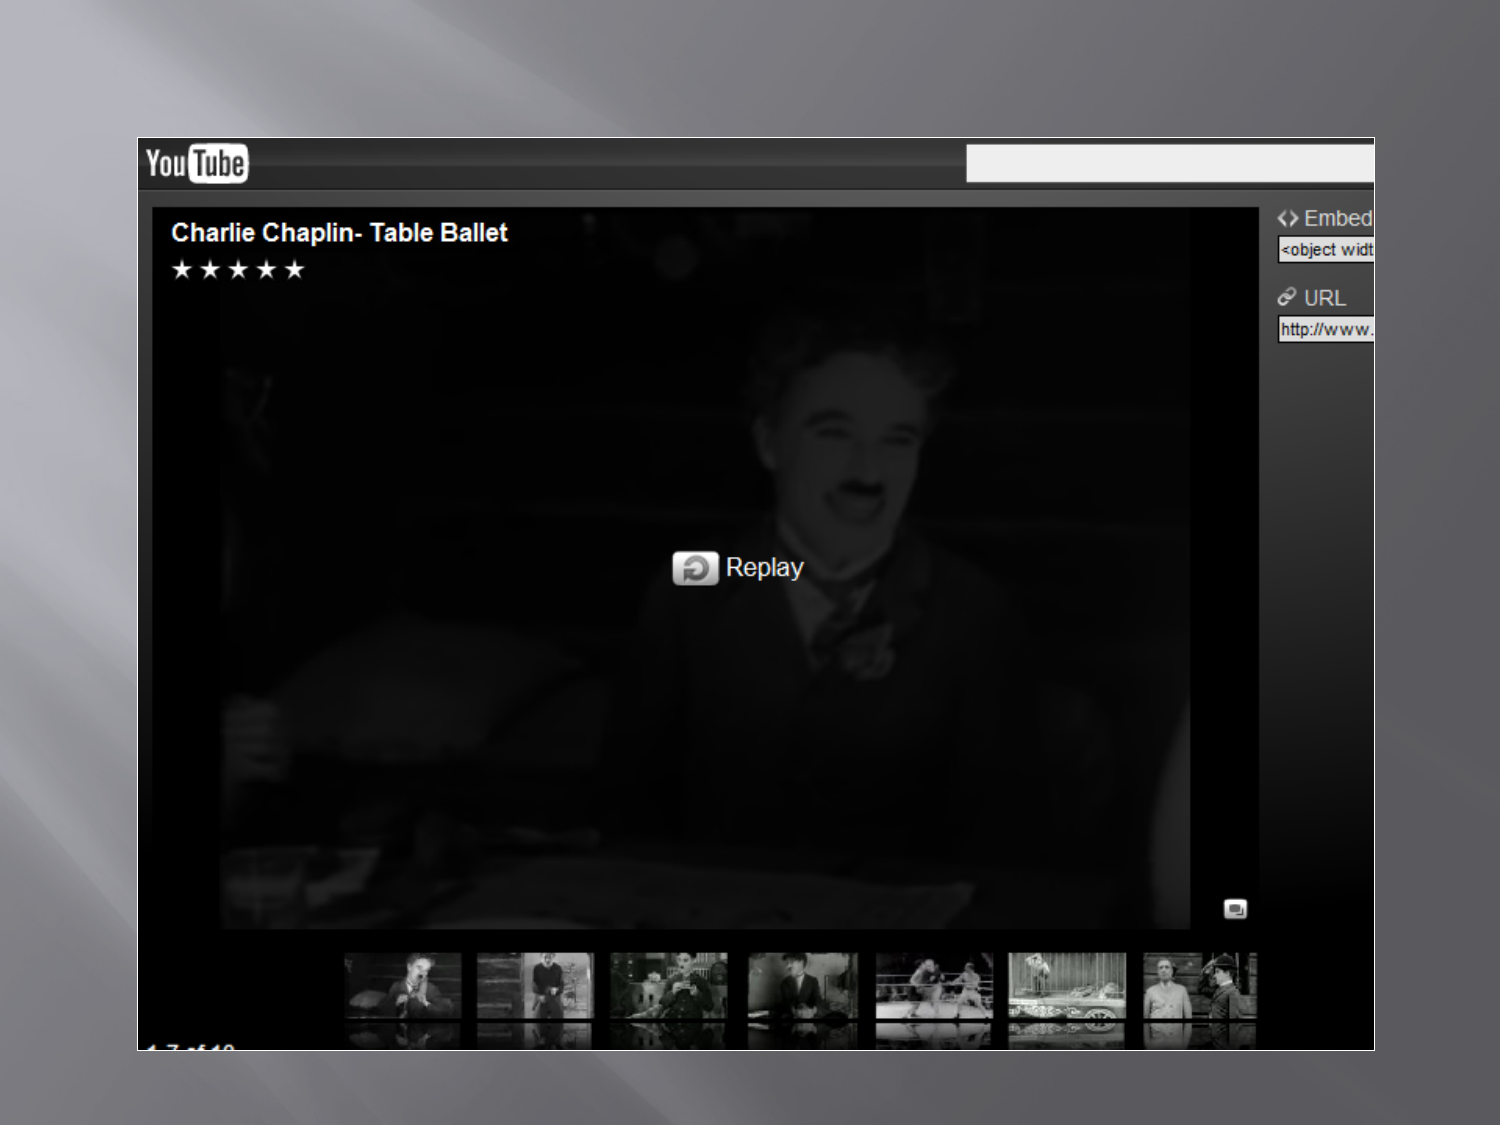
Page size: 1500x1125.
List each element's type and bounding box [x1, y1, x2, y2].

picture [138, 138, 1374, 1050]
